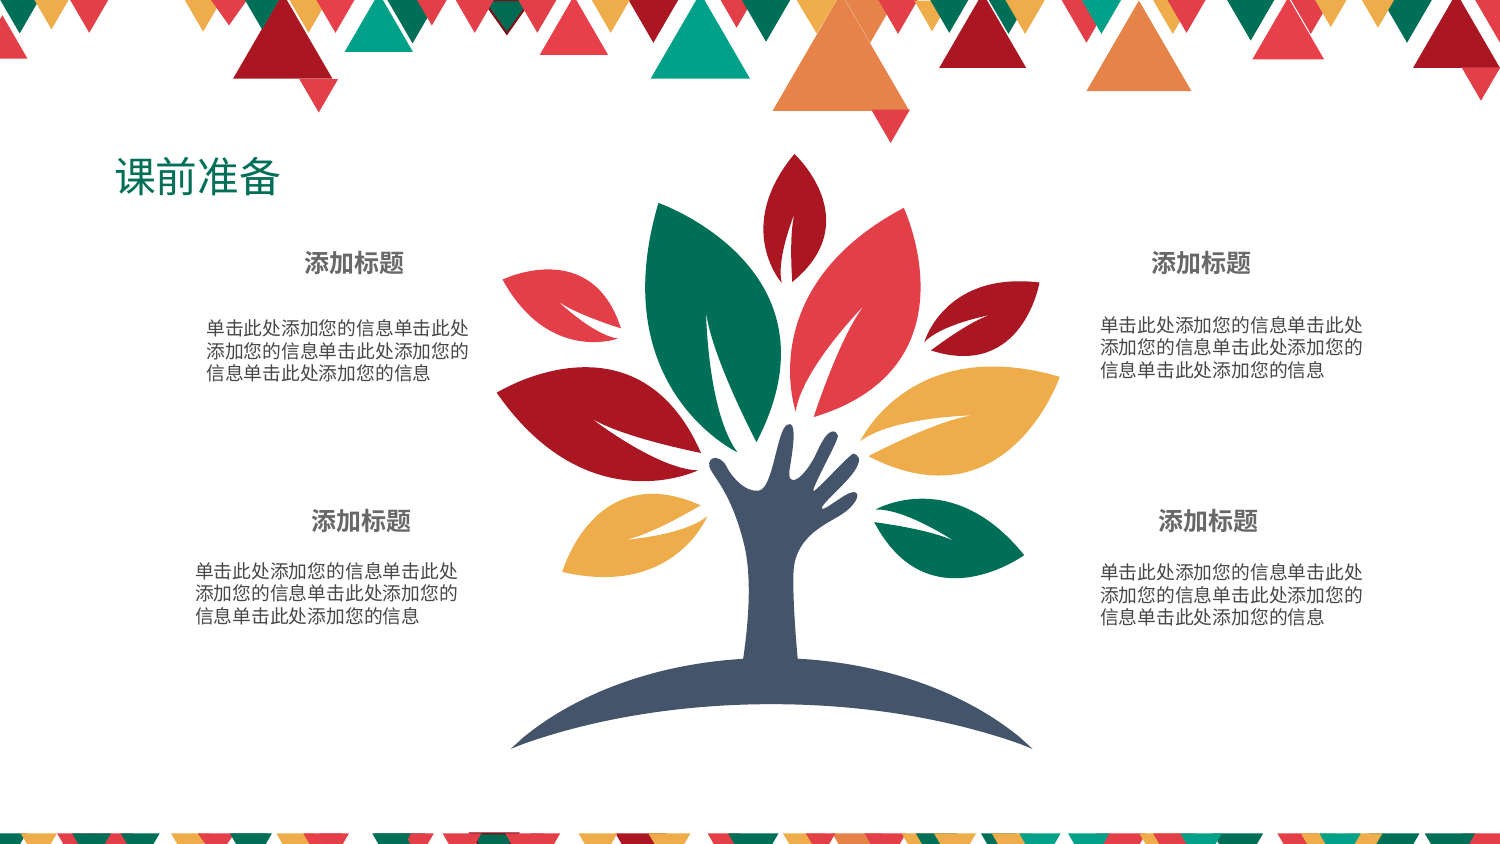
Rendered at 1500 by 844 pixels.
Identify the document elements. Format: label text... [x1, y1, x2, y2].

text_box 添加标题 [1143, 497, 1274, 543]
text_box 单击此处添加您的信息单击此处添加您的信息单击此处添加您的信息单击此处添加您的信息 [1099, 313, 1369, 381]
text_box 添加标题 [1136, 239, 1267, 285]
text_box [645, 202, 781, 453]
text_box 单击此处添加您的信息单击此处添加您的信息单击此处添加您的信息单击此处添加您的信息 [1099, 560, 1369, 629]
text_box [510, 656, 1034, 750]
text_box 添加标题 [289, 239, 420, 285]
text_box [790, 207, 921, 418]
text_box [924, 281, 1040, 356]
text_box [562, 493, 708, 578]
text_box 添加标题 [296, 497, 427, 543]
text_box 课前准备 [99, 142, 297, 208]
text_box 单击此处添加您的信息单击此处添加您的信息单击此处添加您的信息单击此处添加您的信息 [206, 317, 475, 385]
text_box [502, 269, 621, 343]
text_box [496, 367, 702, 482]
text_box 单击此处添加您的信息单击此处添加您的信息单击此处添加您的信息单击此处添加您的信息 [195, 559, 464, 627]
text_box [860, 366, 1060, 476]
text_box [874, 498, 1025, 579]
text_box [763, 153, 827, 283]
text_box [709, 424, 860, 657]
